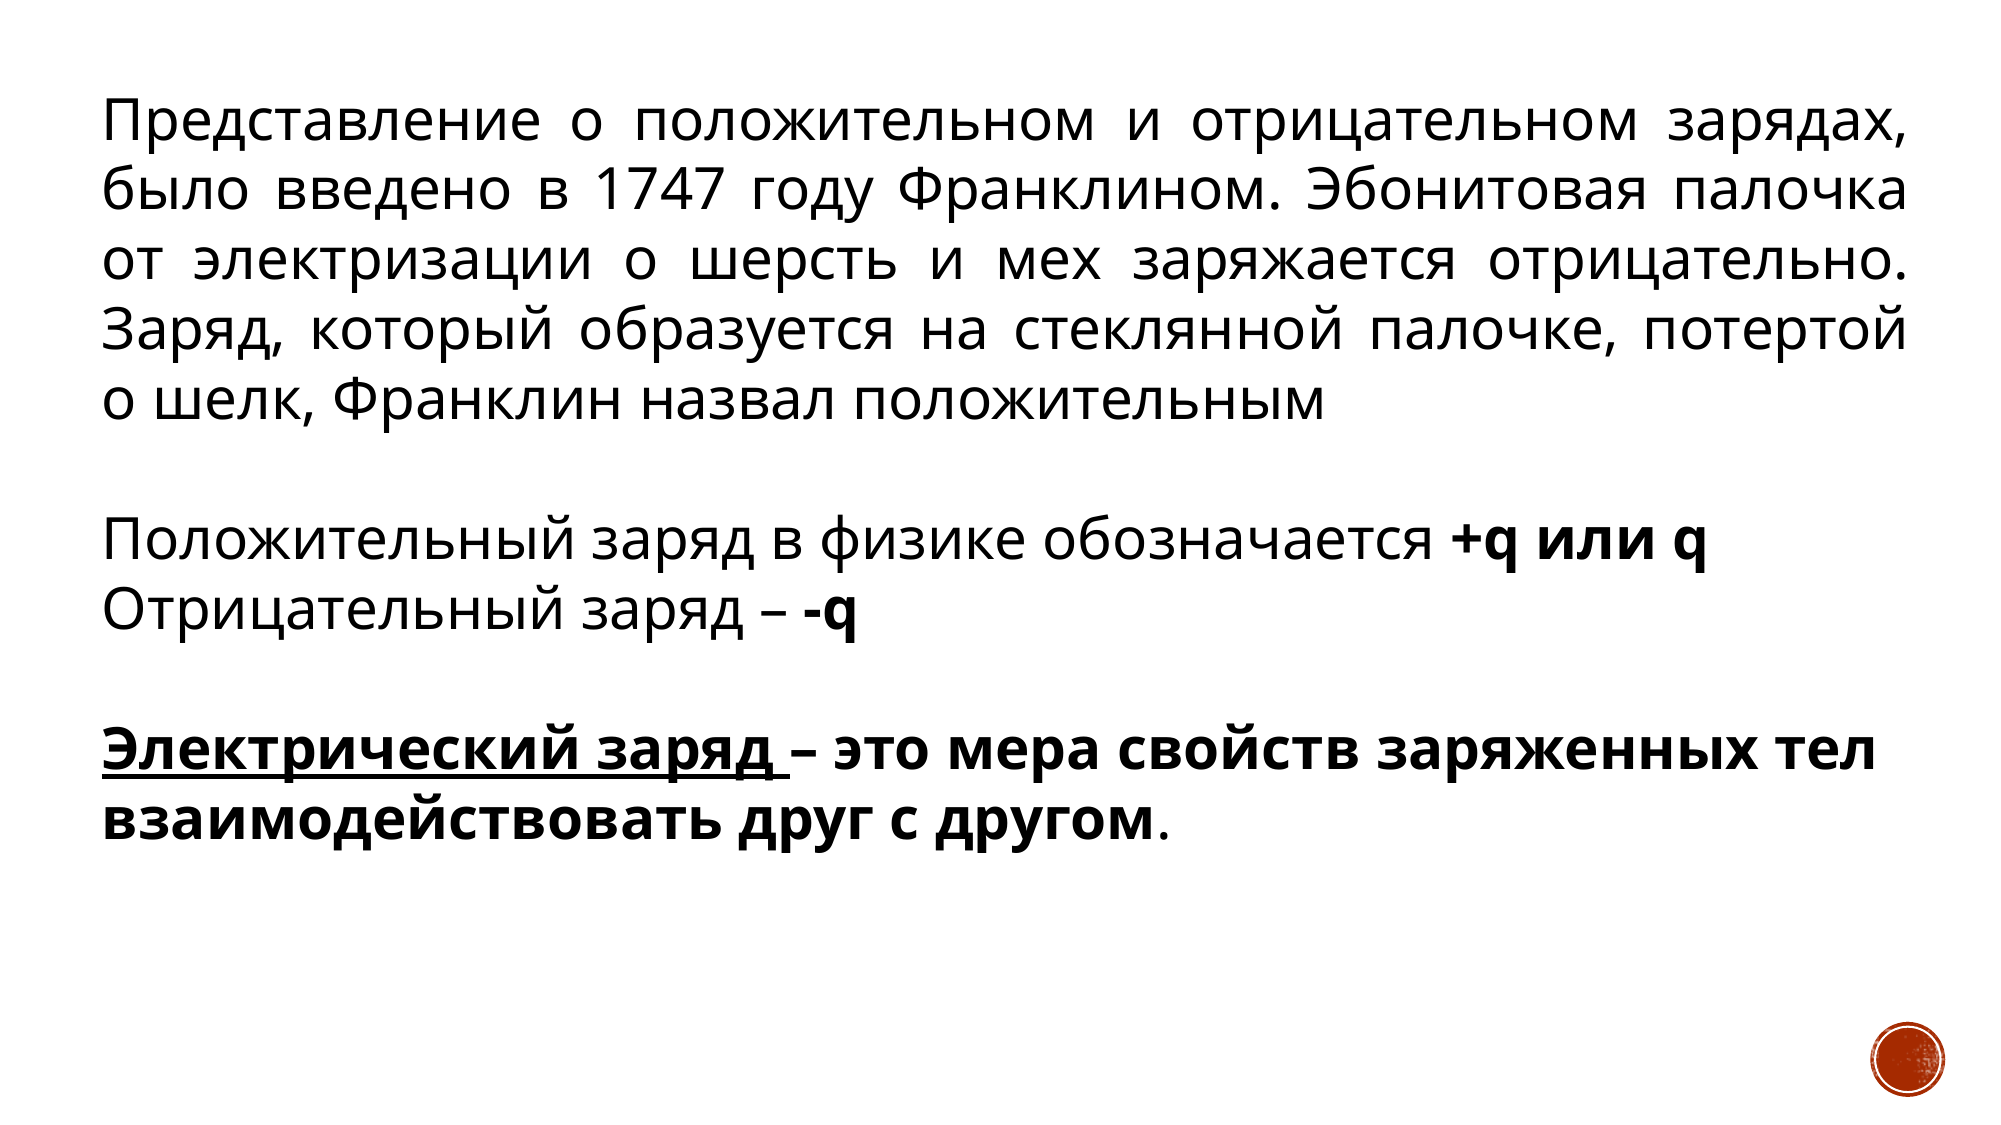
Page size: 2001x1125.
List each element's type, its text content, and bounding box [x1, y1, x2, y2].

text_box Представление о положительном и отрицательном зарядах, было введено в 1747 году Франклином. Эбонитовая палочка от электризации о шерсть и мех заряжается отрицательно. Заряд, который образуется на стеклянной палочке, потертой о шелк, Франклин назвал положительным Положительный заряд в физике обозначается +q или q Отрицательный заряд – -q Электрический заряд – это мера свойств заряженных тел взаимодействовать друг с другом. [87, 74, 1925, 859]
